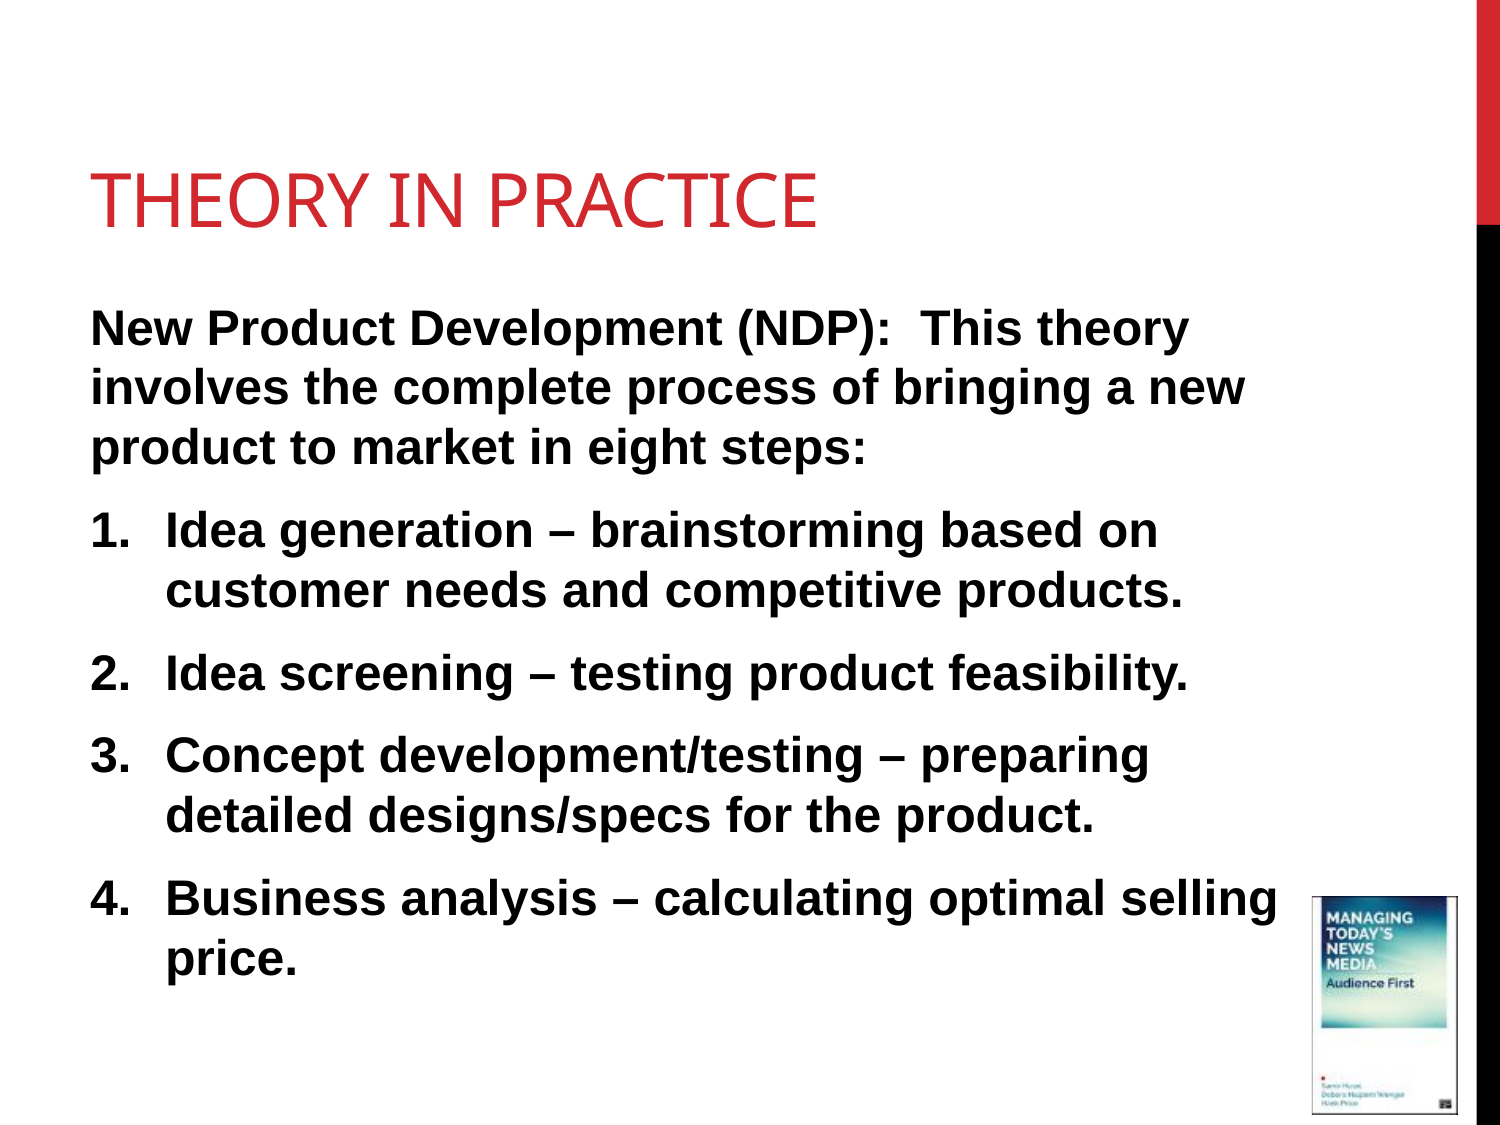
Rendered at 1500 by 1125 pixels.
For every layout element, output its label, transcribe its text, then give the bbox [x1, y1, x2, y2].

picture [1311, 896, 1458, 1115]
title Theory in practice [75, 25, 1025, 250]
list New Product Development (NDP): This theory involves the complete process of bringing a new product to market in eight steps: Idea generation – brainstorming based on customer needs and competitive products. Idea screening – testing product feasibility. Concept development/testing – preparing detailed designs/specs for the product. Business analysis – calculating optimal selling price. [75, 287, 1325, 1005]
